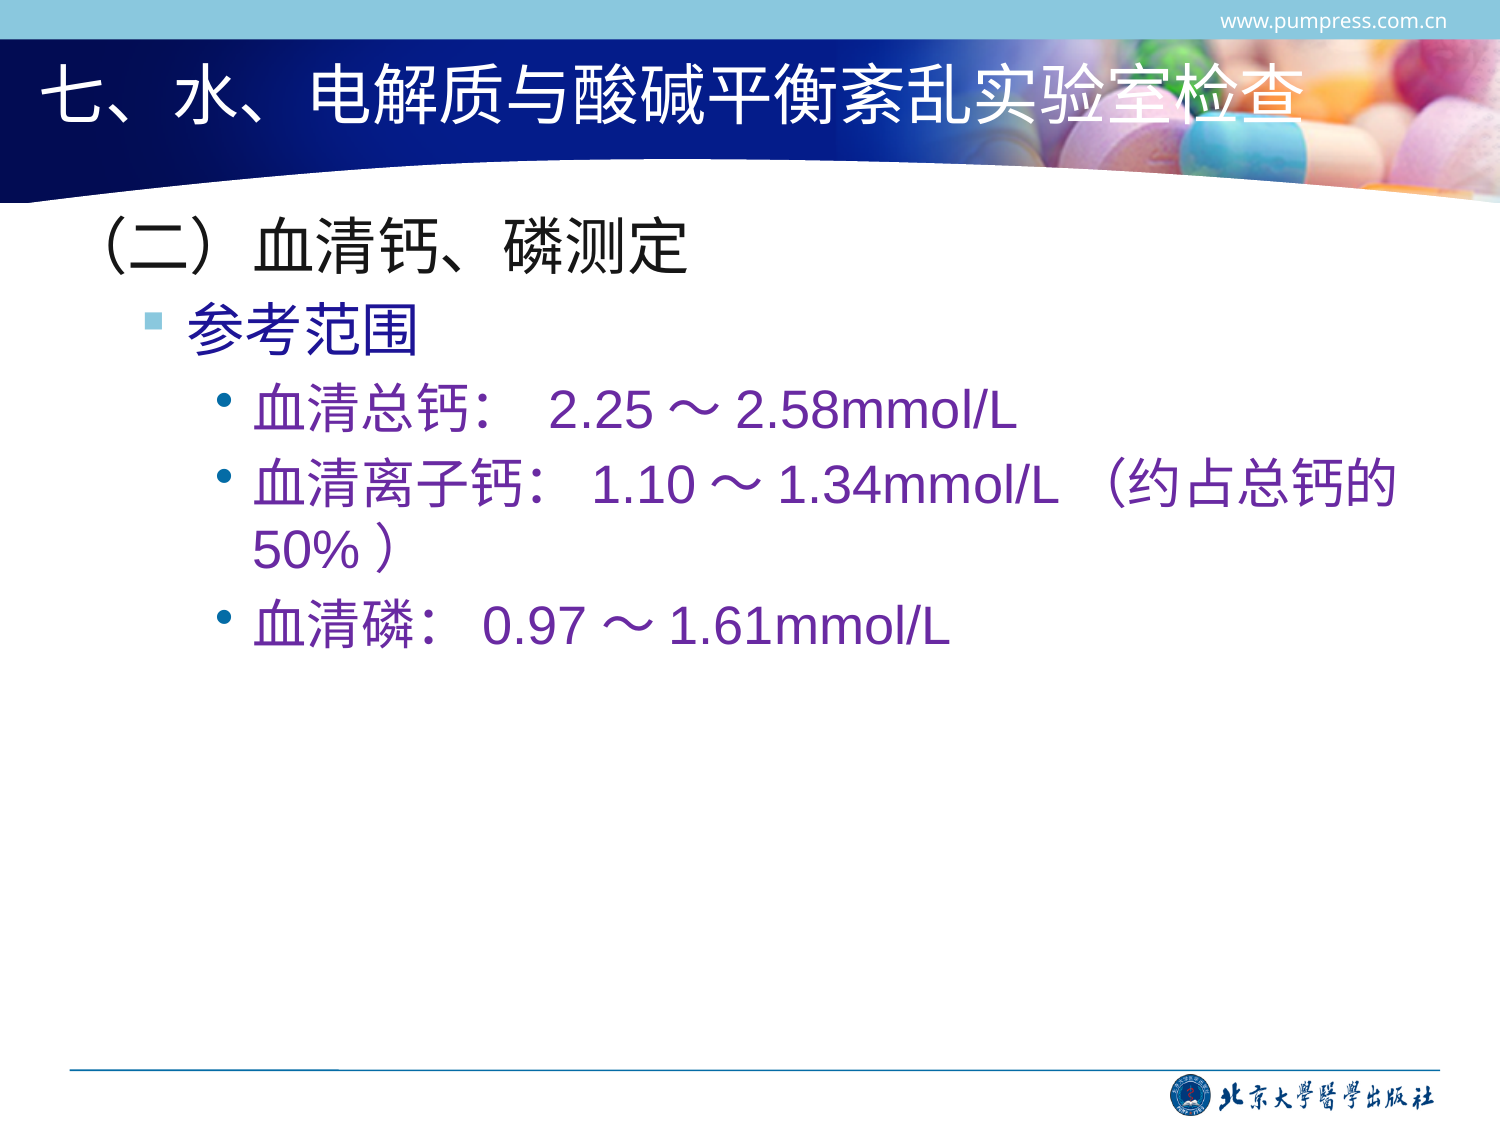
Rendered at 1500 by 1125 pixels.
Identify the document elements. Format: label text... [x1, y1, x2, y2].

list （二）血清钙、磷测定 参考范围 血清总钙： 2.25～2.58mmol/L 血清离子钙：1.10～1.34mmol/L（约占总钙的50%） 血清磷：0.97～1.61mmol/L [49, 198, 1463, 1026]
picture [1170, 1074, 1436, 1118]
picture [0, 40, 1500, 203]
slide_number www.pumpress.com.cn [1024, 0, 1463, 38]
title 七、水、电解质与酸碱平衡紊乱实验室检查 [23, 46, 1349, 140]
